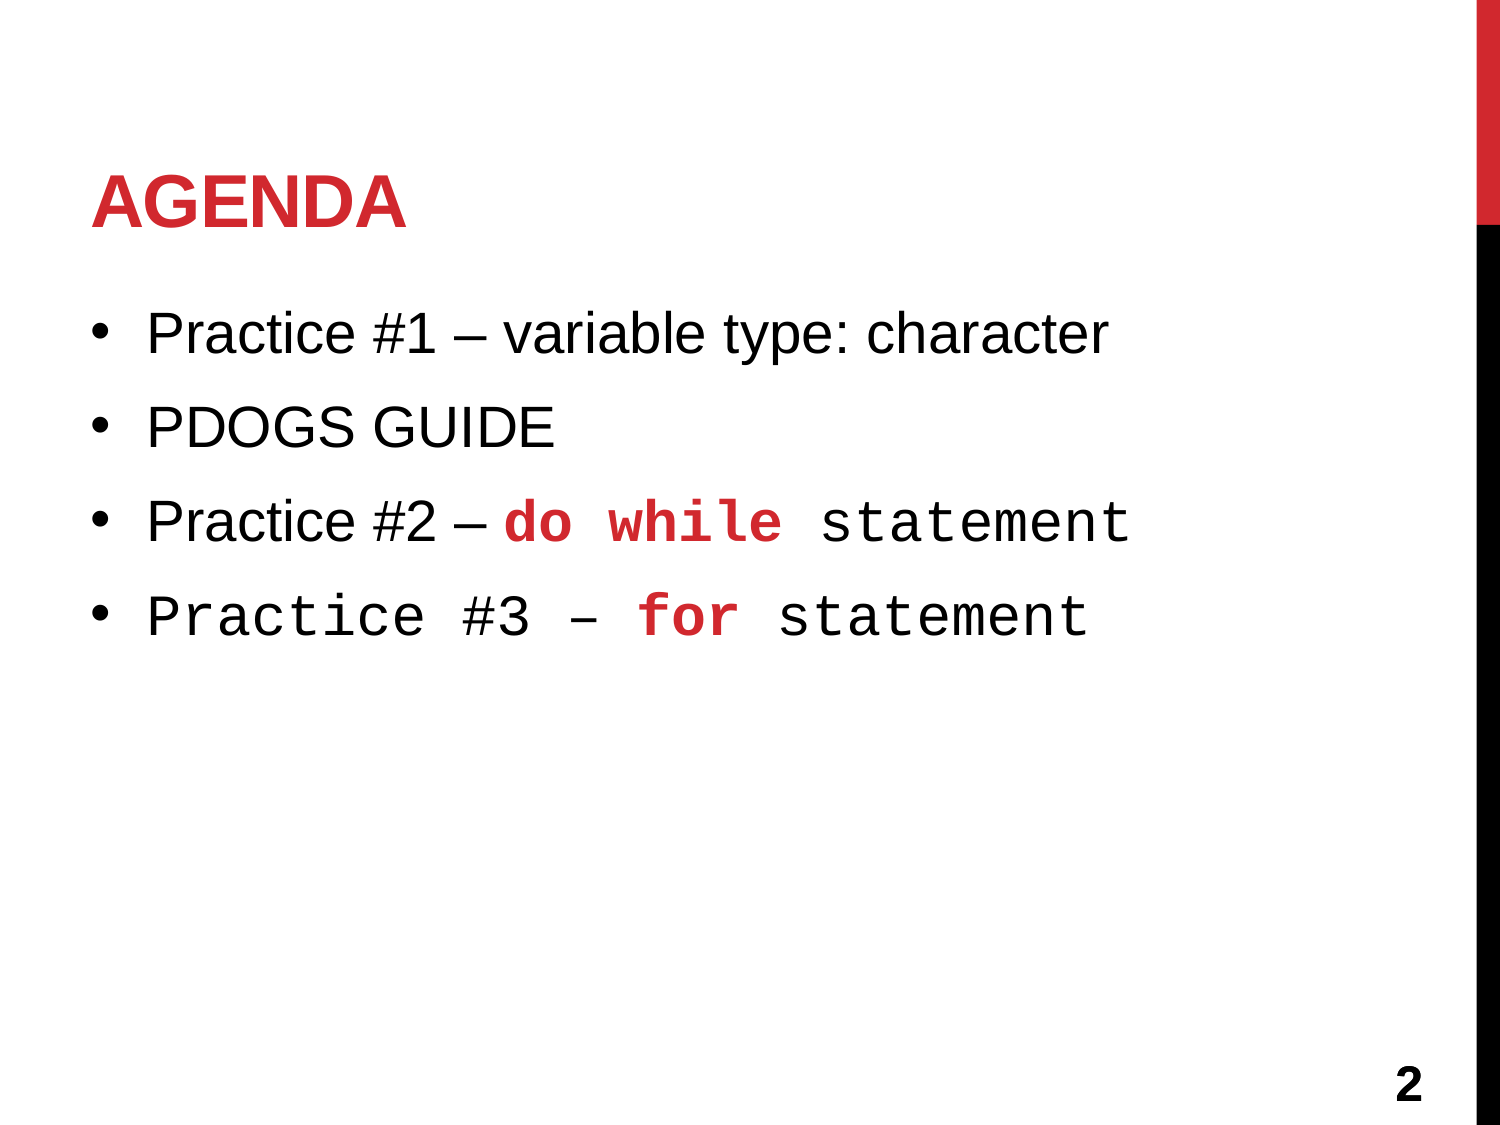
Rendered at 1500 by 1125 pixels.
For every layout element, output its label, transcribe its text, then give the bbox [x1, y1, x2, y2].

list Practice #1 – variable type: character PDOGS GUIDE Practice #2 – do while statement Practice #3 – for statement [75, 287, 1325, 1005]
title Agenda [75, 25, 1025, 250]
